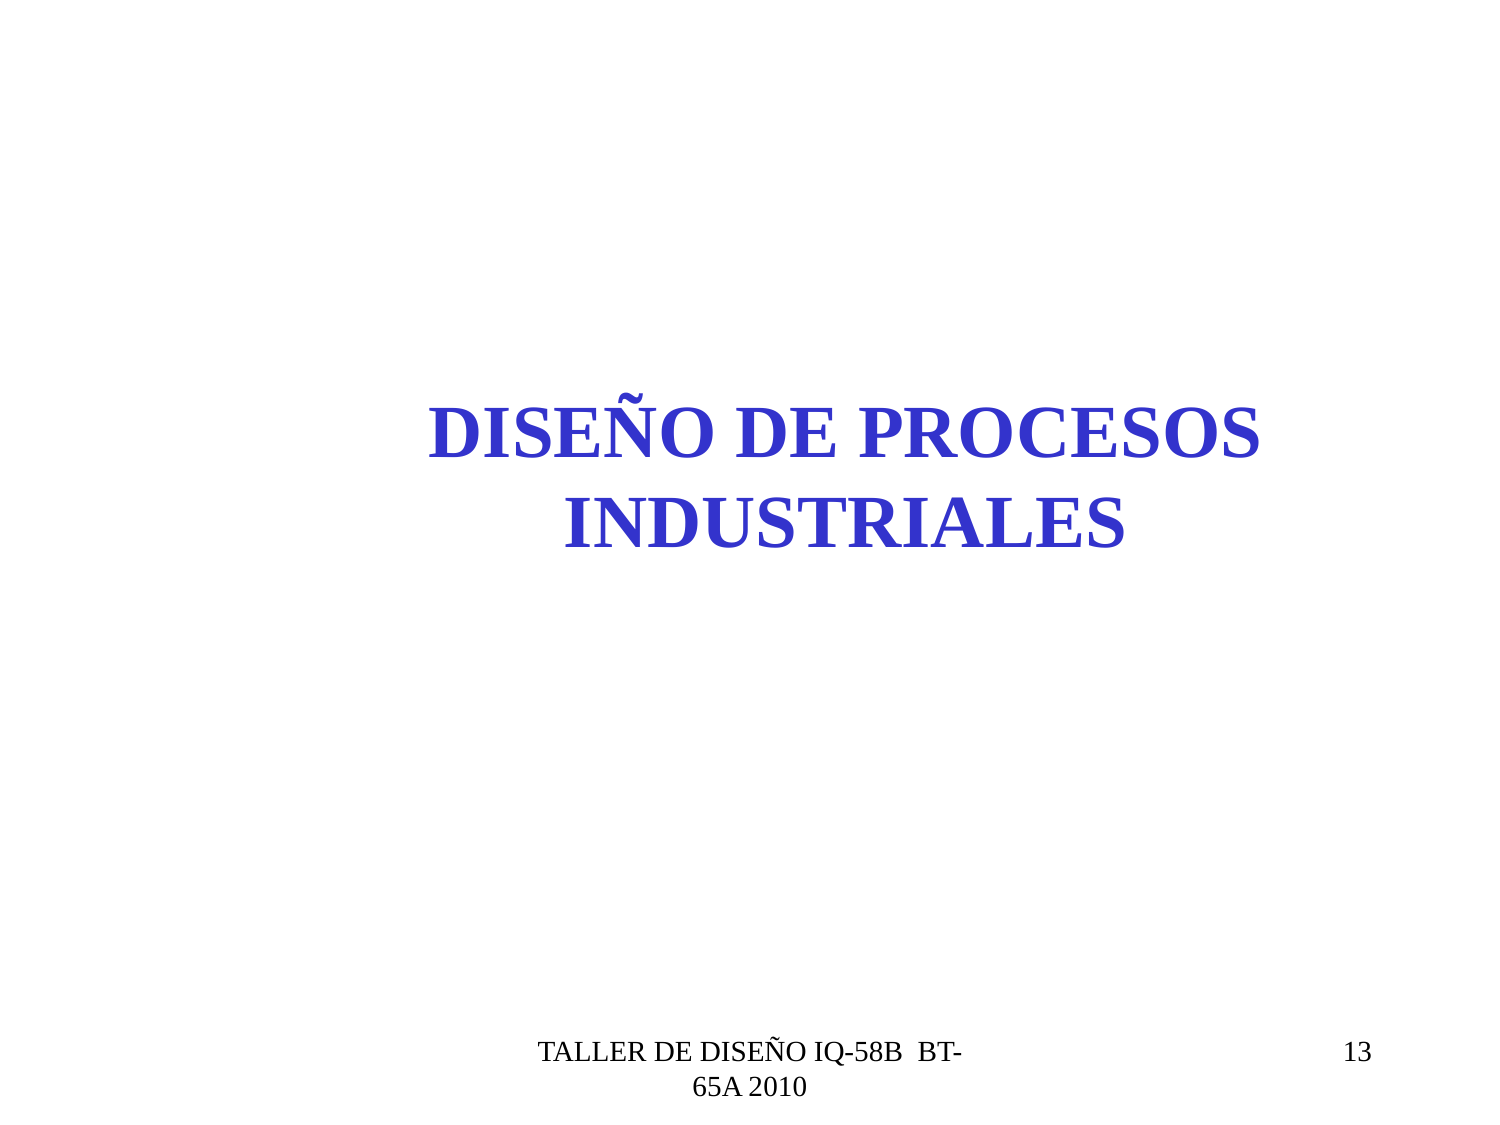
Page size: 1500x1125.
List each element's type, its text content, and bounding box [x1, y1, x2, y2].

footer TALLER DE DISEÑO IQ-58B BT-65A 2010 [512, 1024, 988, 1101]
text_box DISEÑO DE PROCESOS INDUSTRIALES [128, 375, 1413, 575]
slide_number 13 [1074, 1024, 1388, 1101]
